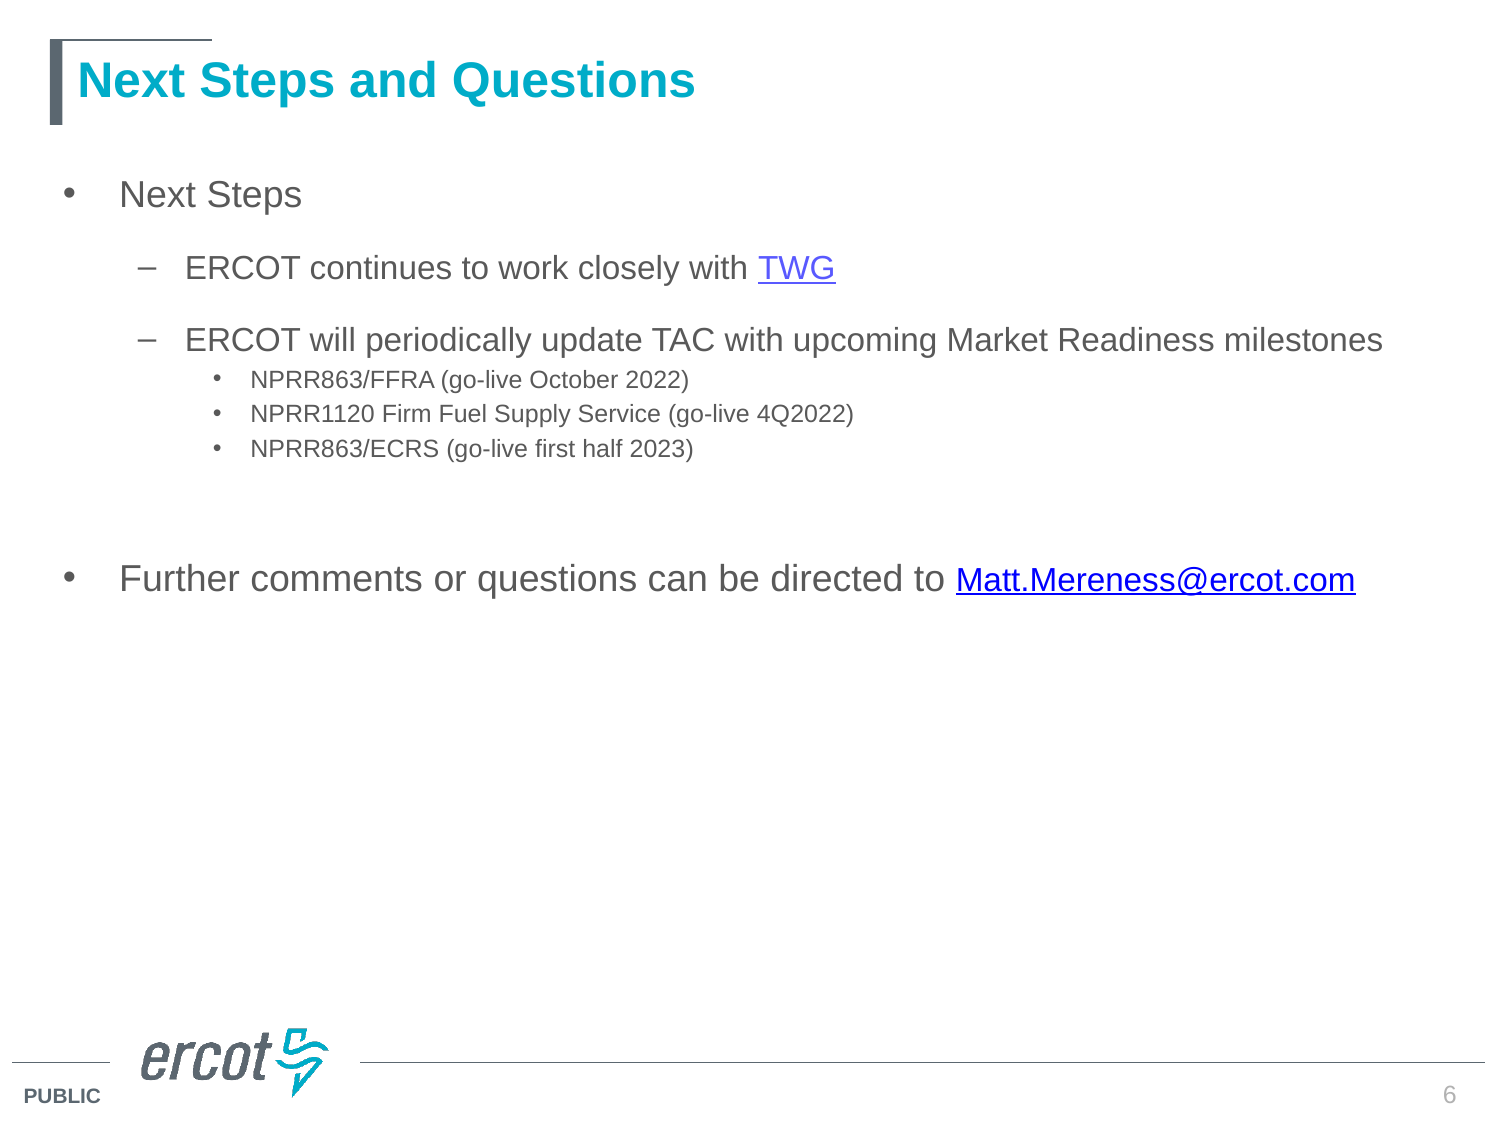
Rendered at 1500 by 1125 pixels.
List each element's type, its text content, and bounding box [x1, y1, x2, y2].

picture [137, 1024, 332, 1100]
slide_number 6 [1412, 1076, 1488, 1112]
title Next Steps and Questions [62, 39, 1450, 125]
list Next Steps ERCOT continues to work closely with TWG ERCOT will periodically update TAC with upcoming Market Readiness milestones NPRR863/FFRA (go-live October 2022) NPRR1120 Firm Fuel Supply Service (go-live 4Q2022) NPRR863/ECRS (go-live first half 2023) Further comments or questions can be directed to Matt.Mereness@ercot.com [48, 162, 1449, 963]
